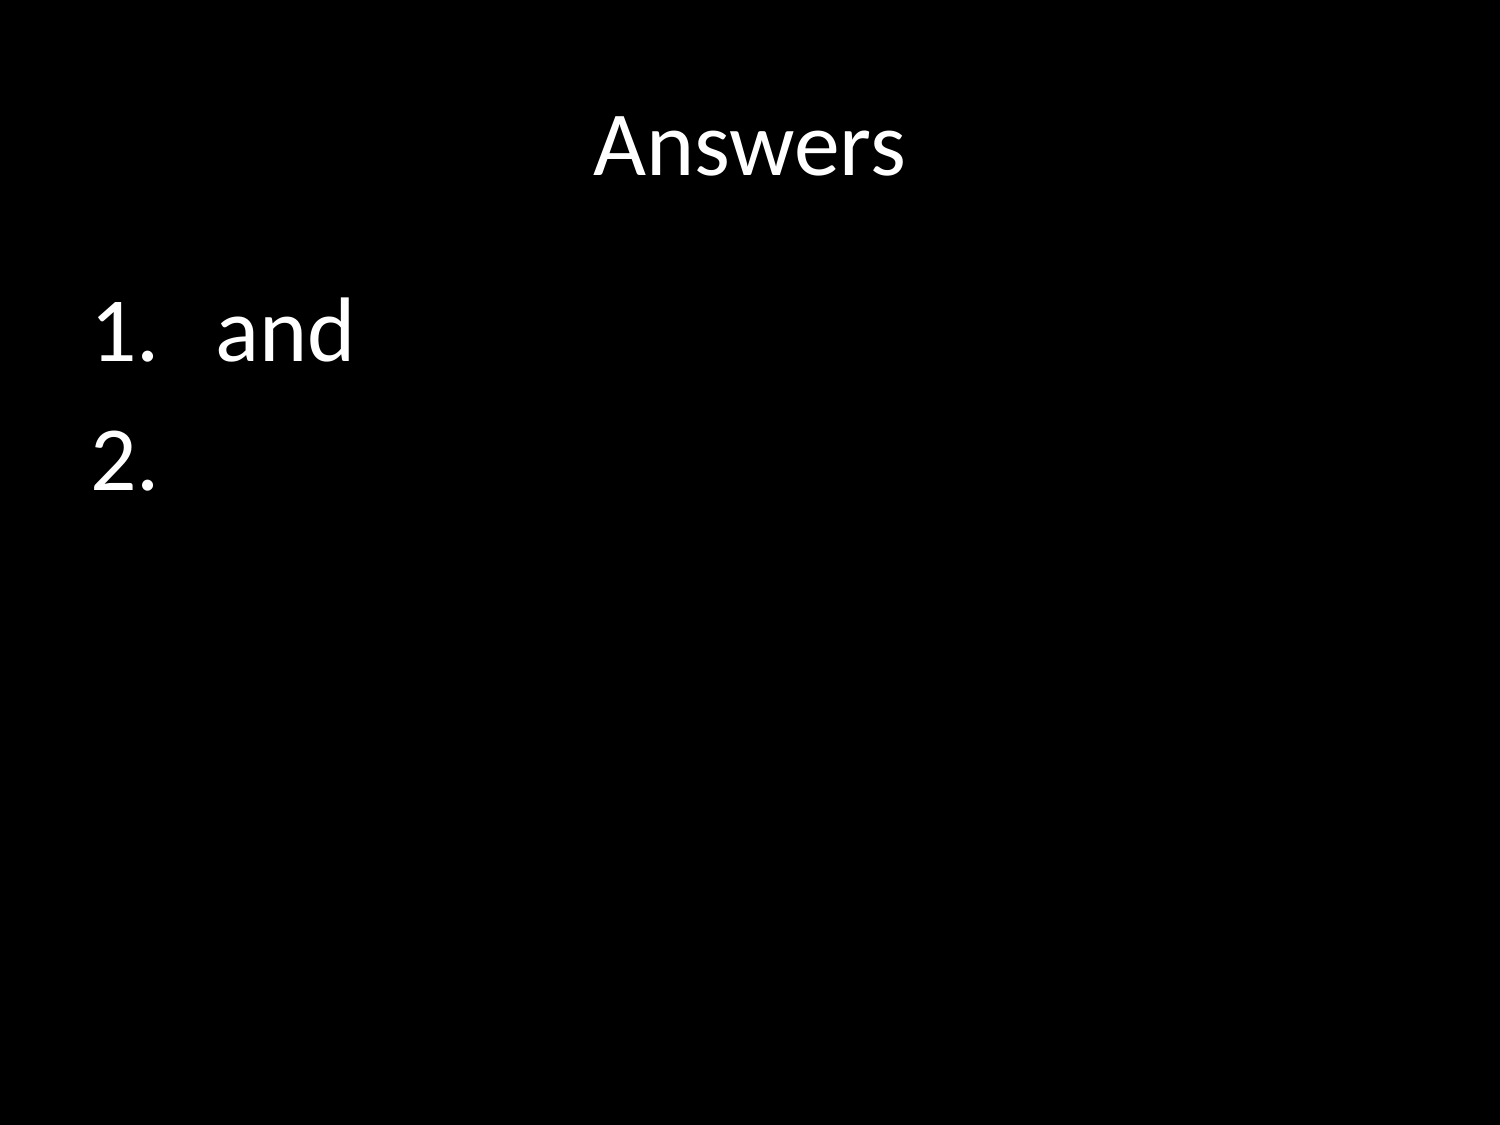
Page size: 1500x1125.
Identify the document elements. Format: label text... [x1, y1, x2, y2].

title Answers [75, 45, 1425, 233]
